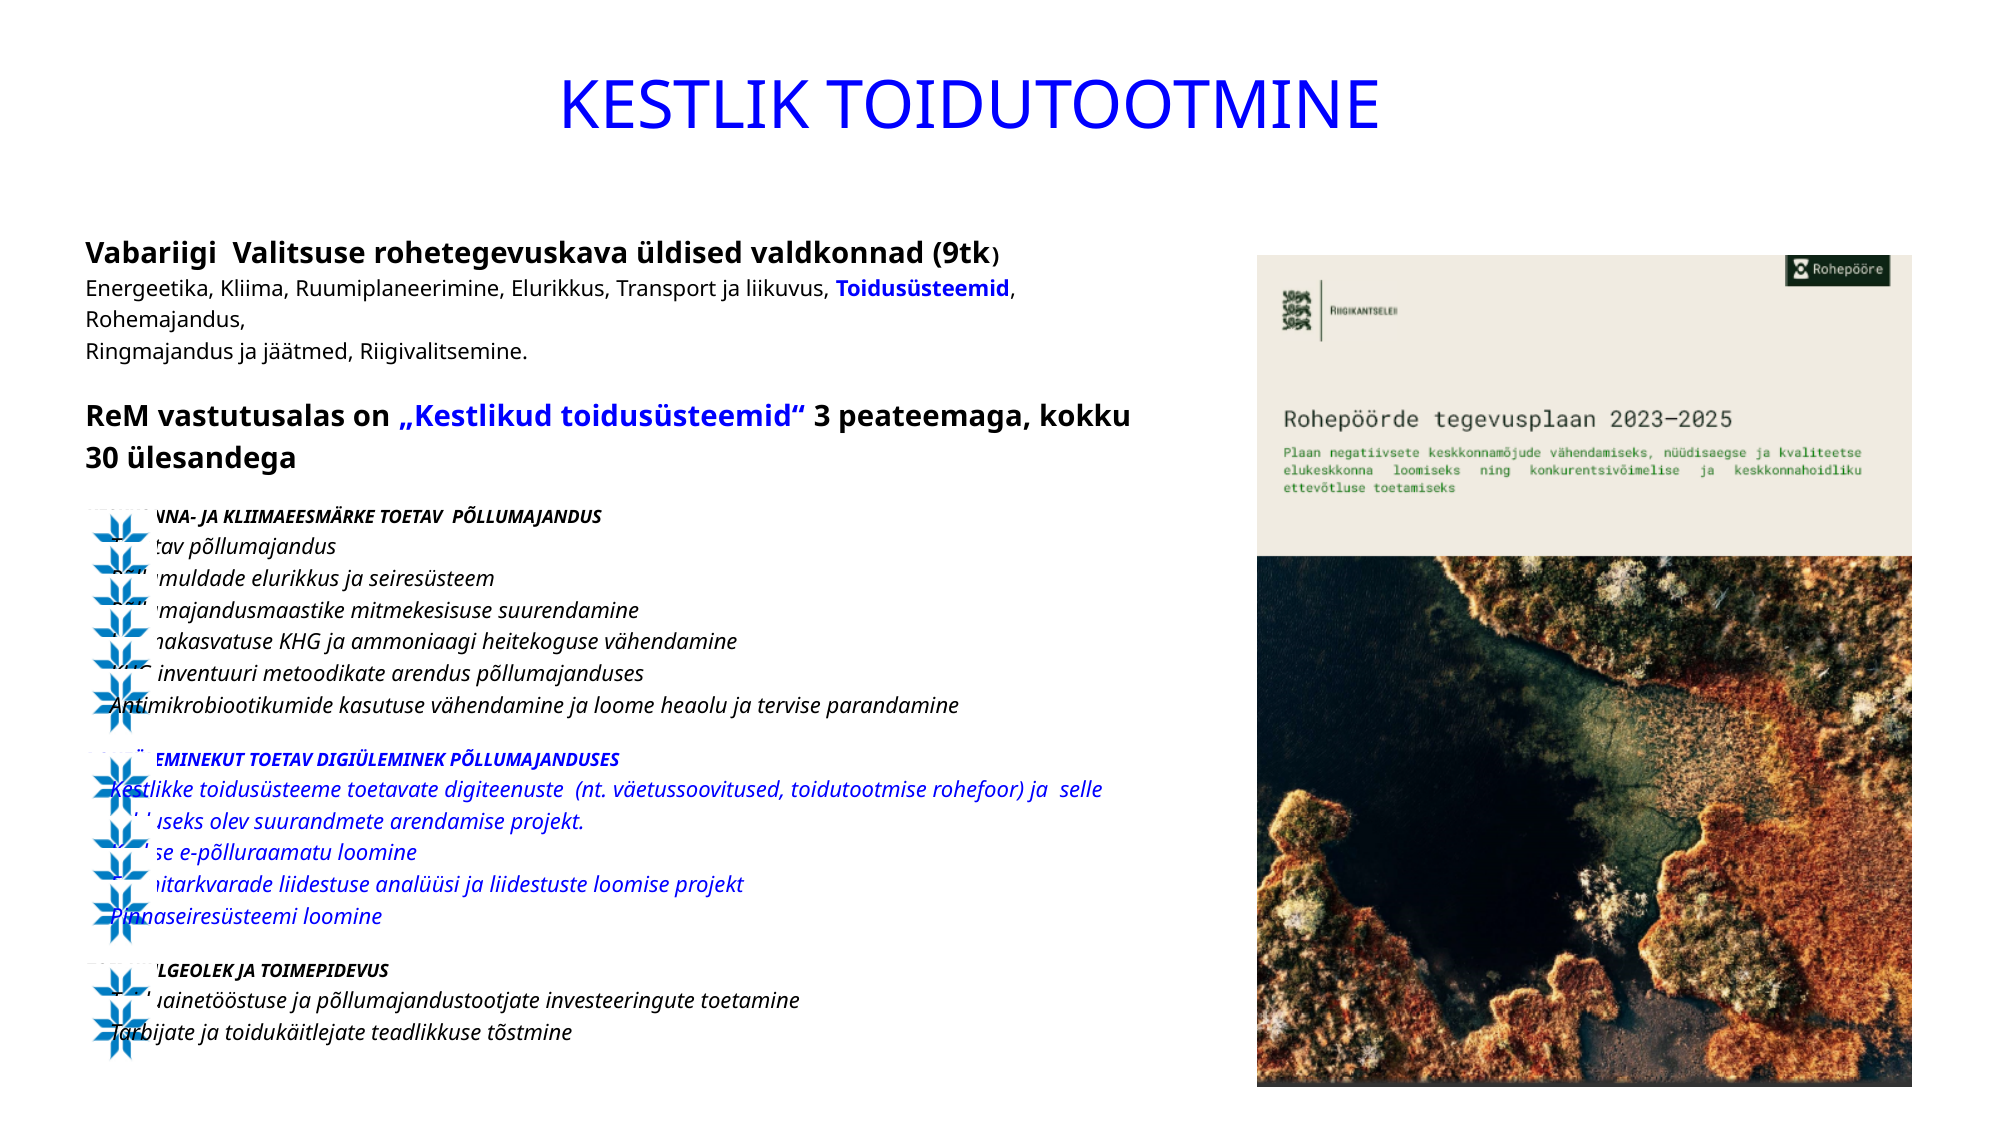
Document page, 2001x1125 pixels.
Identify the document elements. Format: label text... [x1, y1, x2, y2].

picture [85, 753, 157, 951]
title KESTLIK TOIDUTOOTMINE [28, 48, 1912, 256]
list Vabariigi Valitsuse rohetegevuskava üldised valdkonnad (9tk) Energeetika, Kliima, Ruumiplaneerimine, Elurikkus, Transport ja liikuvus, Toidusüsteemid, Rohemajandus, Ringmajandus ja jäätmed, Riigivalitsemine. ReM vastutusalas on „Kestlikud toidusüsteemid“ 3 peateemaga, kokku 30 ülesandega KESKKONNA- JA KLIIMAEESMÄRKE TOETAV PÕLLUMAJANDUS Taastav põllumajandus Põllumuldade elurikkus ja seiresüsteem Põllumajandusmaastike mitmekesisuse suurendamine Loomakasvatuse KHG ja ammoniaagi heitekoguse vähendamine KHG inventuuri metoodikate arendus põllumajanduses Antimikrobiootikumide kasutuse vähendamine ja loome heaolu ja tervise parandamine ROHEÜLEMINEKUT TOETAV DIGIÜLEMINEK PÕLLUMAJANDUSES Kestlikke toidusüsteeme toetavate digiteenuste (nt. väetussoovitused, toidutootmise rohefoor) ja selle eelduseks olev suurandmete arendamise projekt. Keskse e-põlluraamatu loomine Farmitarkvarade liidestuse analüüsi ja liidestuste loomise projekt Pinnaseiresüsteemi loomine TOIDUJULGEOLEK JA TOIMEPIDEVUS Toiduainetööstuse ja põllumajandustootjate investeeringute toetamine Tarbijate ja toidukäitlejate teadlikkuse tõstmine [70, 219, 1172, 1087]
picture [85, 964, 157, 1067]
picture [85, 510, 157, 740]
picture [1257, 255, 1912, 1087]
